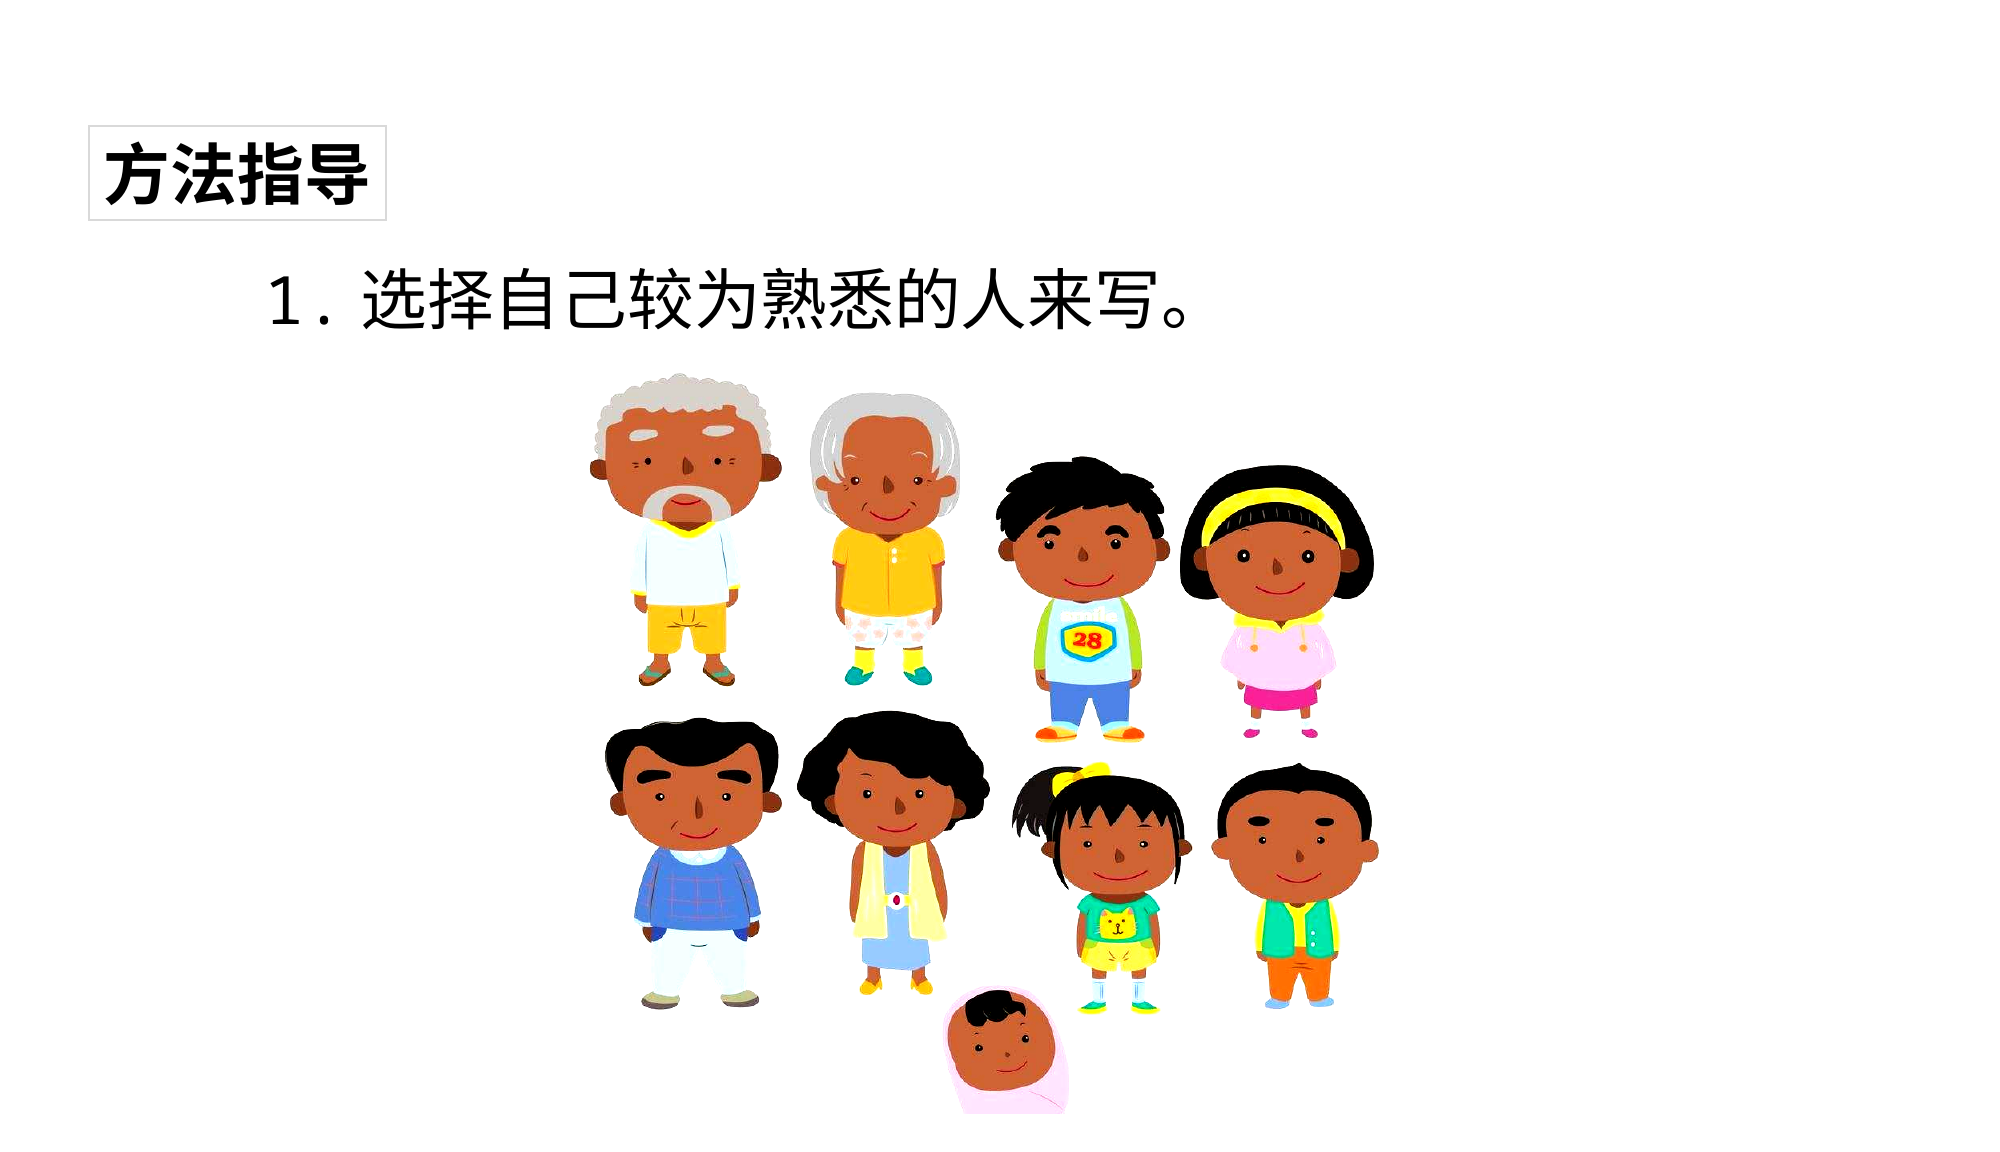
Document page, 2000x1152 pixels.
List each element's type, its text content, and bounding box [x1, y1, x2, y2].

text_box 1.选择自己较为熟悉的人来写。 [249, 250, 1250, 346]
picture [574, 345, 1388, 1114]
text_box 方法指导 [88, 125, 387, 221]
